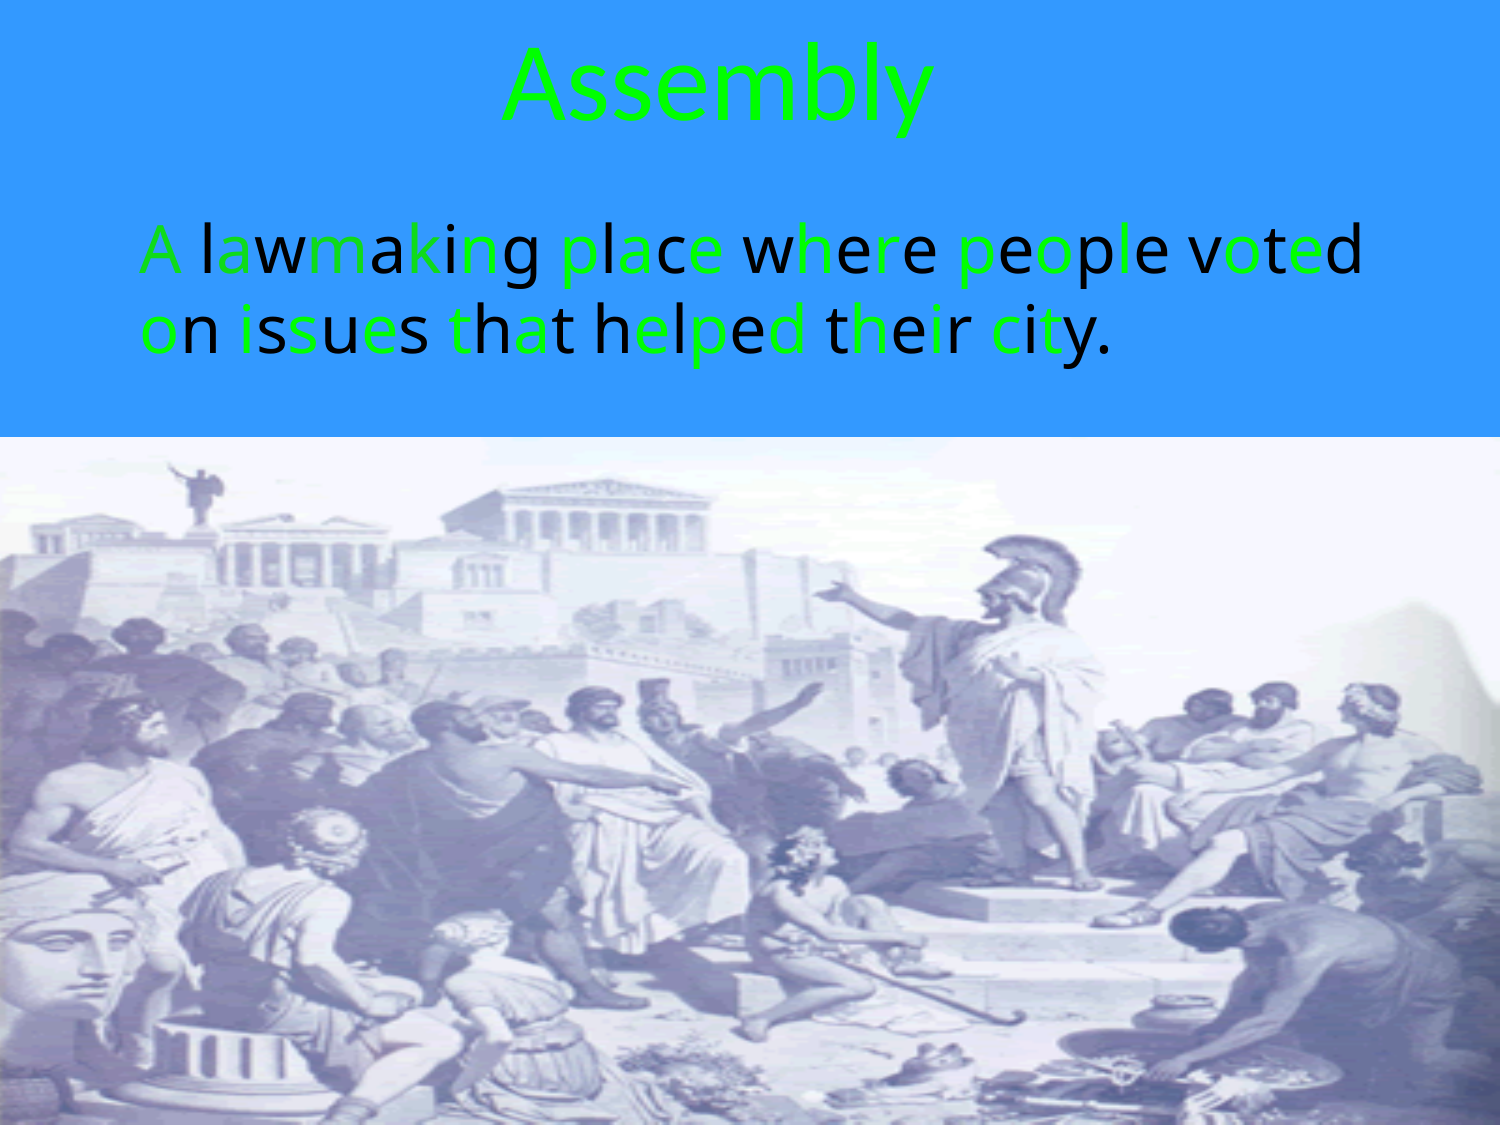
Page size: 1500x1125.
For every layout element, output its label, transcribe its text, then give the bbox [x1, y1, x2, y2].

title Assembly [412, 0, 1026, 151]
picture [0, 437, 1500, 1125]
text_box A lawmaking place where people voted on issues that helped their city. [124, 199, 1400, 375]
